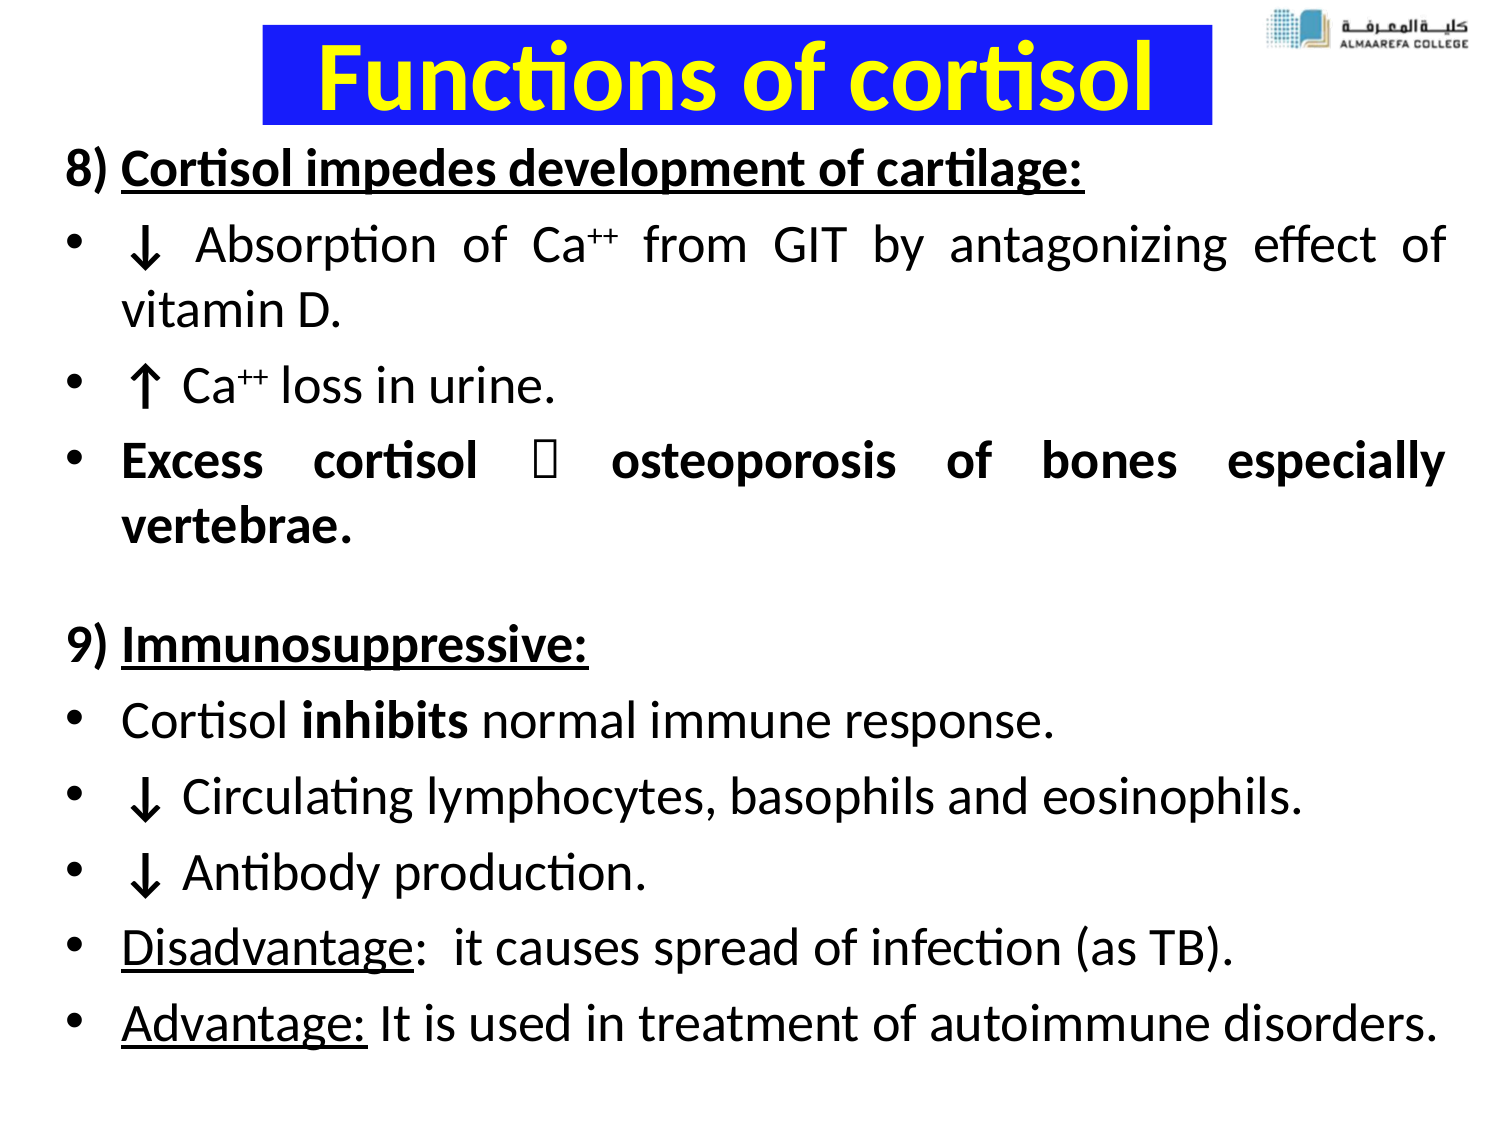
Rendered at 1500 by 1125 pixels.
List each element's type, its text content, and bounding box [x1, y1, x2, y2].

list 8) Cortisol impedes development of cartilage: ↓ Absorption of Ca++ from GIT by antagonizing effect of vitamin D. ↑ Ca++ loss in urine. Excess cortisol  osteoporosis of bones especially vertebrae. 9) Immunosuppressive: Cortisol inhibits normal immune response. ↓ Circulating lymphocytes, basophils and eosinophils. ↓ Antibody production. Disadvantage: it causes spread of infection (as TB). Advantage: It is used in treatment of autoimmune disorders. [50, 125, 1463, 1125]
title Functions of cortisol [262, 24, 1213, 125]
picture [1262, 0, 1473, 65]
